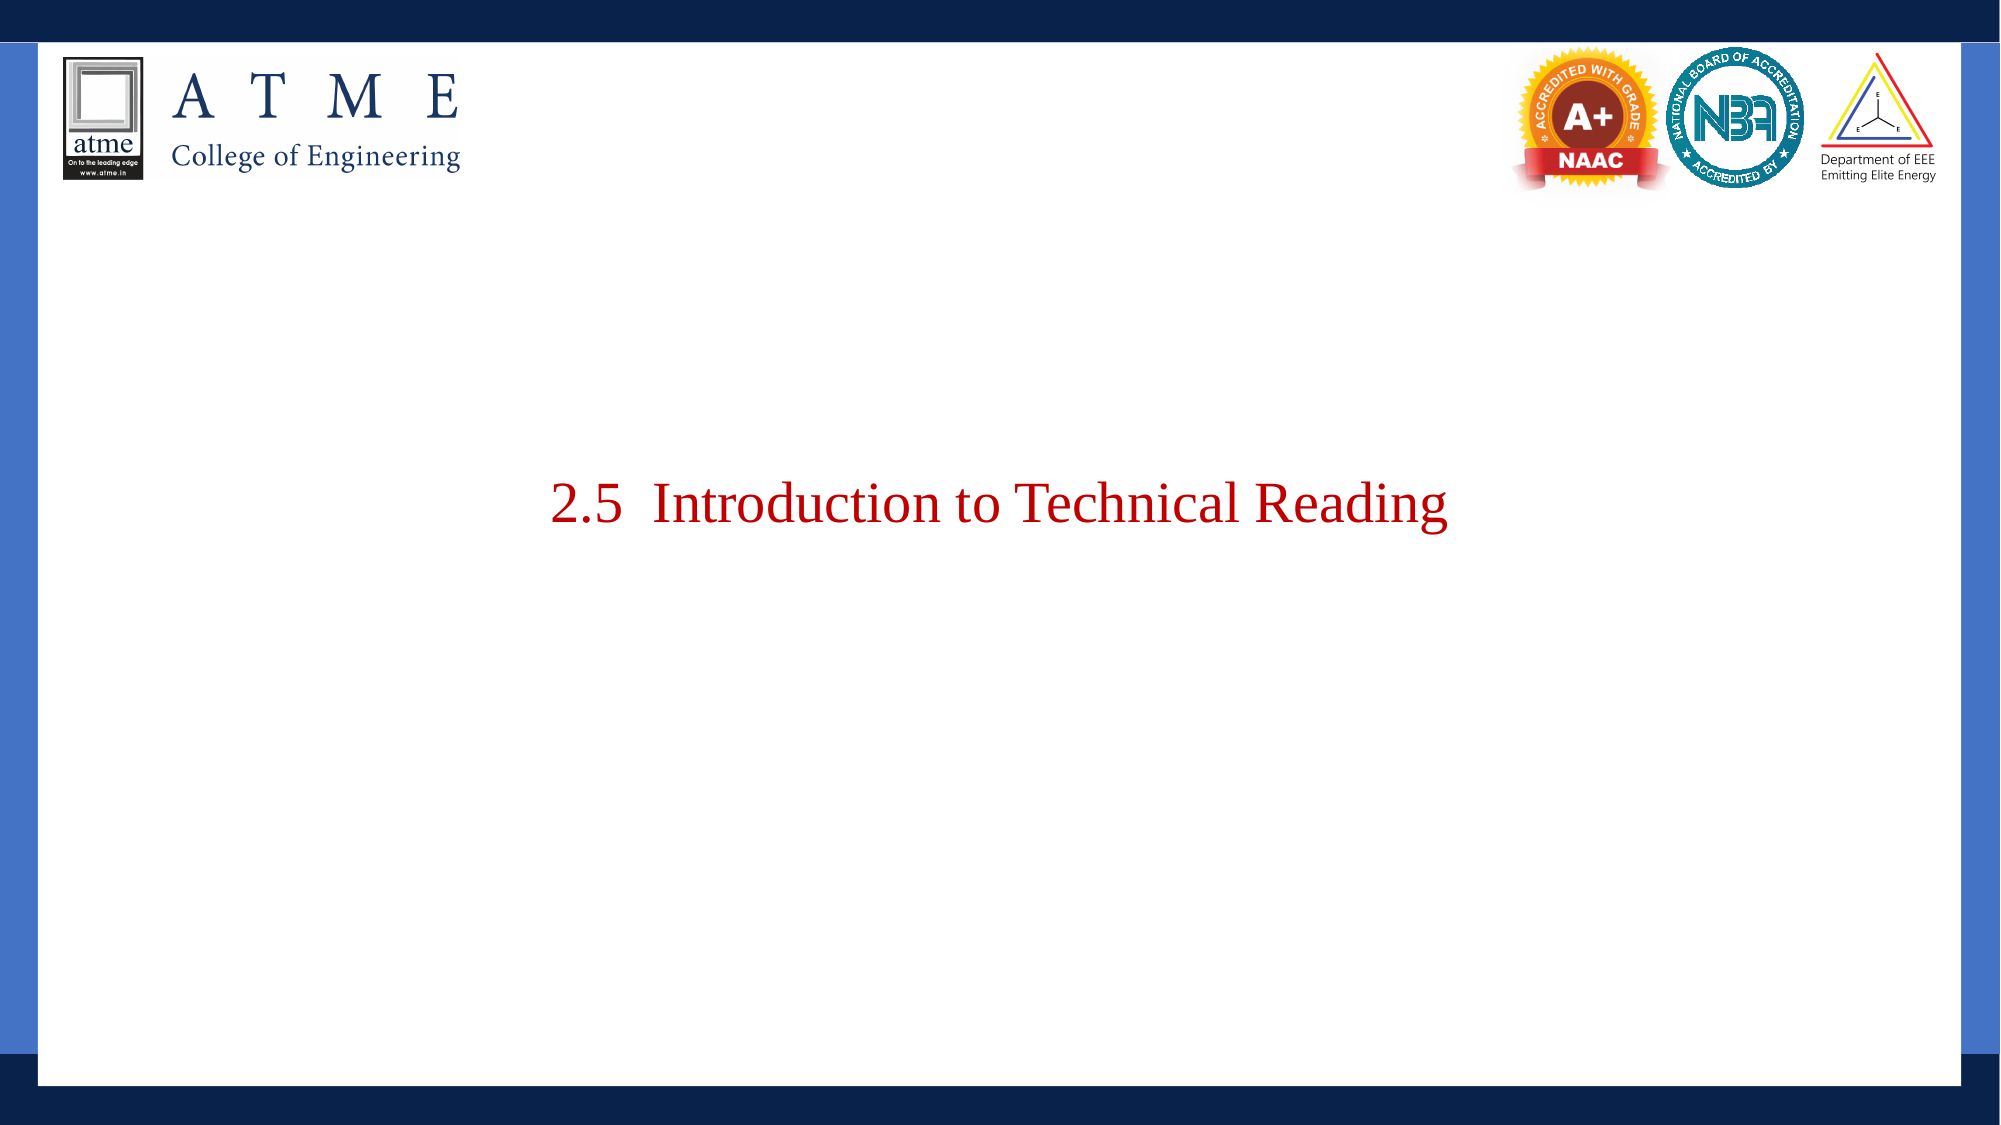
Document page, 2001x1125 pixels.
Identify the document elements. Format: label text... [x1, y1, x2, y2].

picture [1815, 49, 1939, 184]
picture [63, 57, 461, 180]
list 2.5 Introduction to Technical Reading [190, 365, 1810, 611]
picture [1531, 60, 1651, 180]
picture [0, 1054, 2000, 1125]
picture [1666, 47, 1804, 188]
picture [0, 0, 2000, 43]
